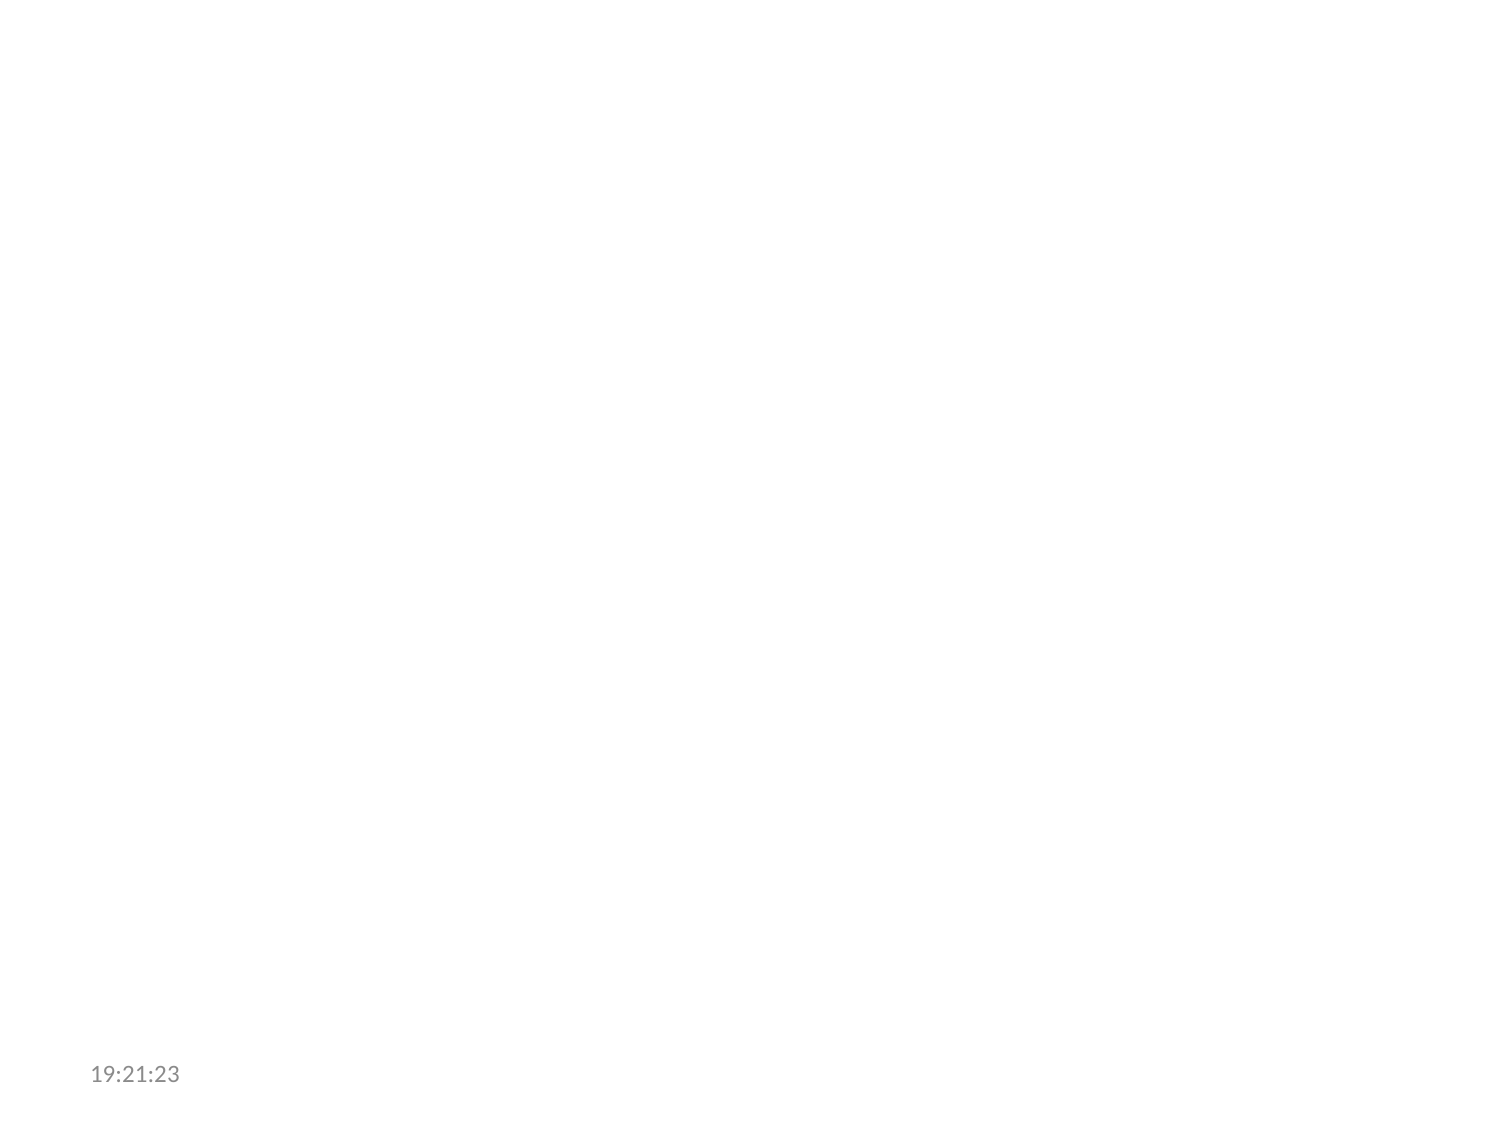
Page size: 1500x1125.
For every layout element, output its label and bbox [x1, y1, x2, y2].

slide_number [75, 1042, 425, 1103]
